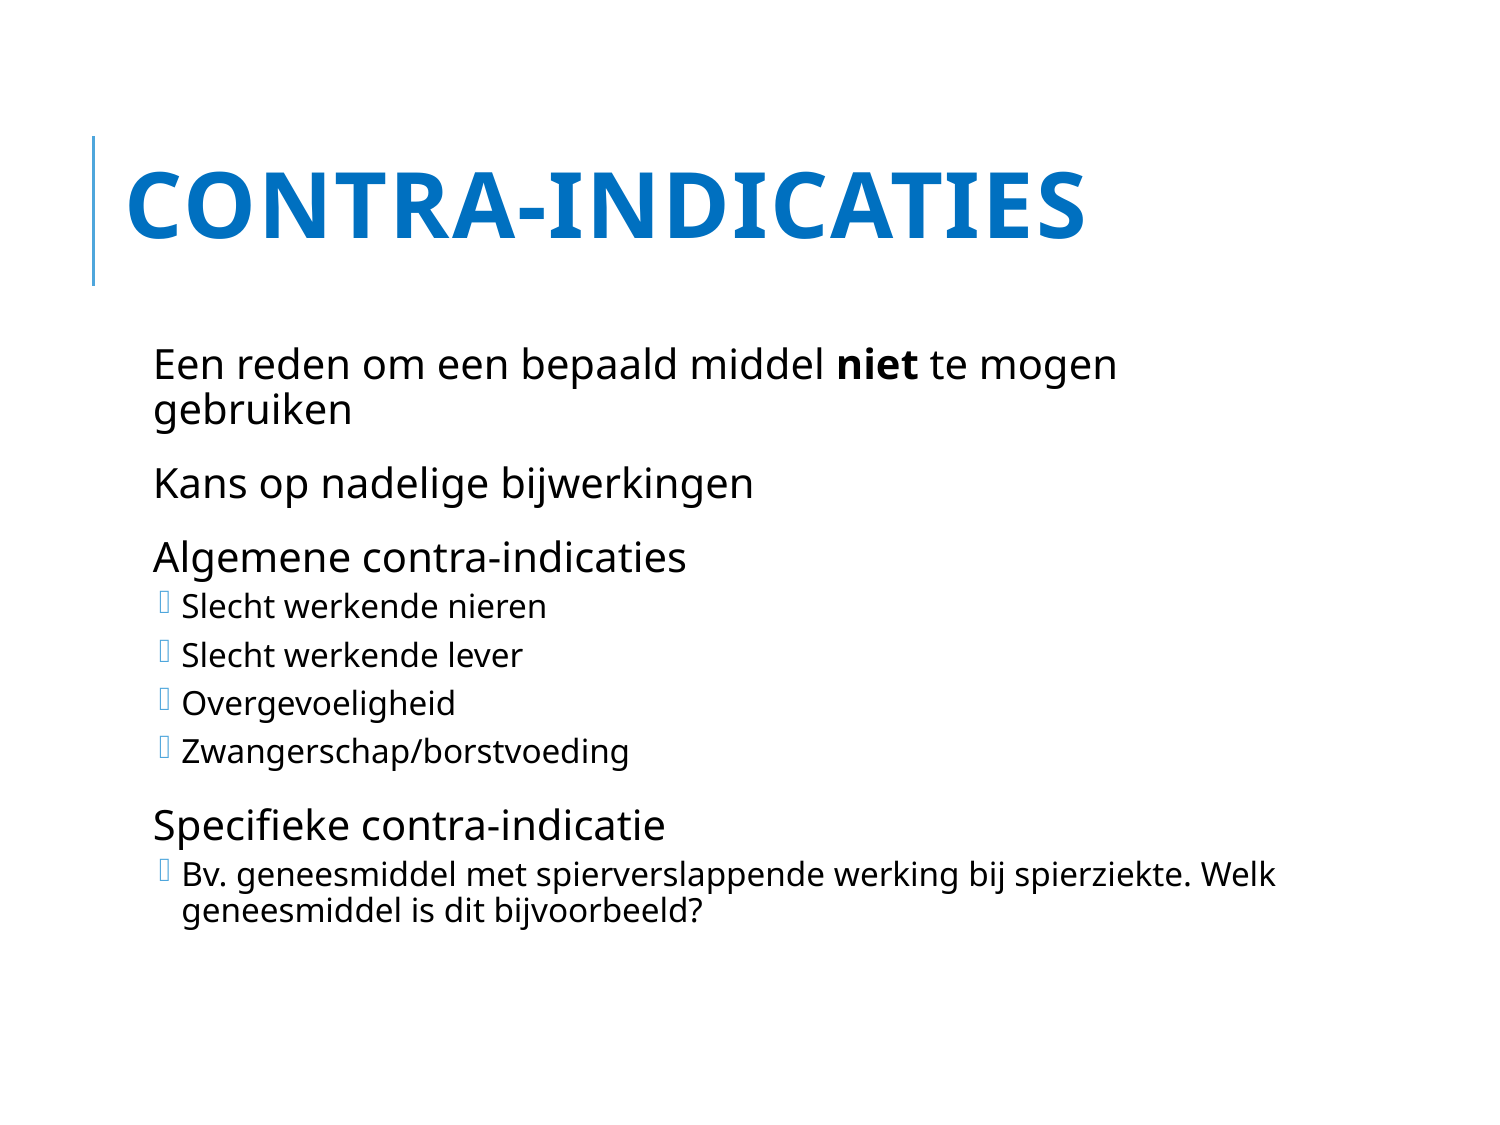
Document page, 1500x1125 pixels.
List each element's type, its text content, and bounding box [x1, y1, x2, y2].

title Contra-indicaties [109, 89, 1306, 336]
list Een reden om een bepaald middel niet te mogen gebruiken Kans op nadelige bijwerkingen Algemene contra-indicaties Slecht werkende nieren Slecht werkende lever Overgevoeligheid Zwangerschap/borstvoeding Specifieke contra-indicatie Bv. geneesmiddel met spierverslappende werking bij spierziekte. Welk geneesmiddel is dit bijvoorbeeld? [130, 335, 1327, 1084]
